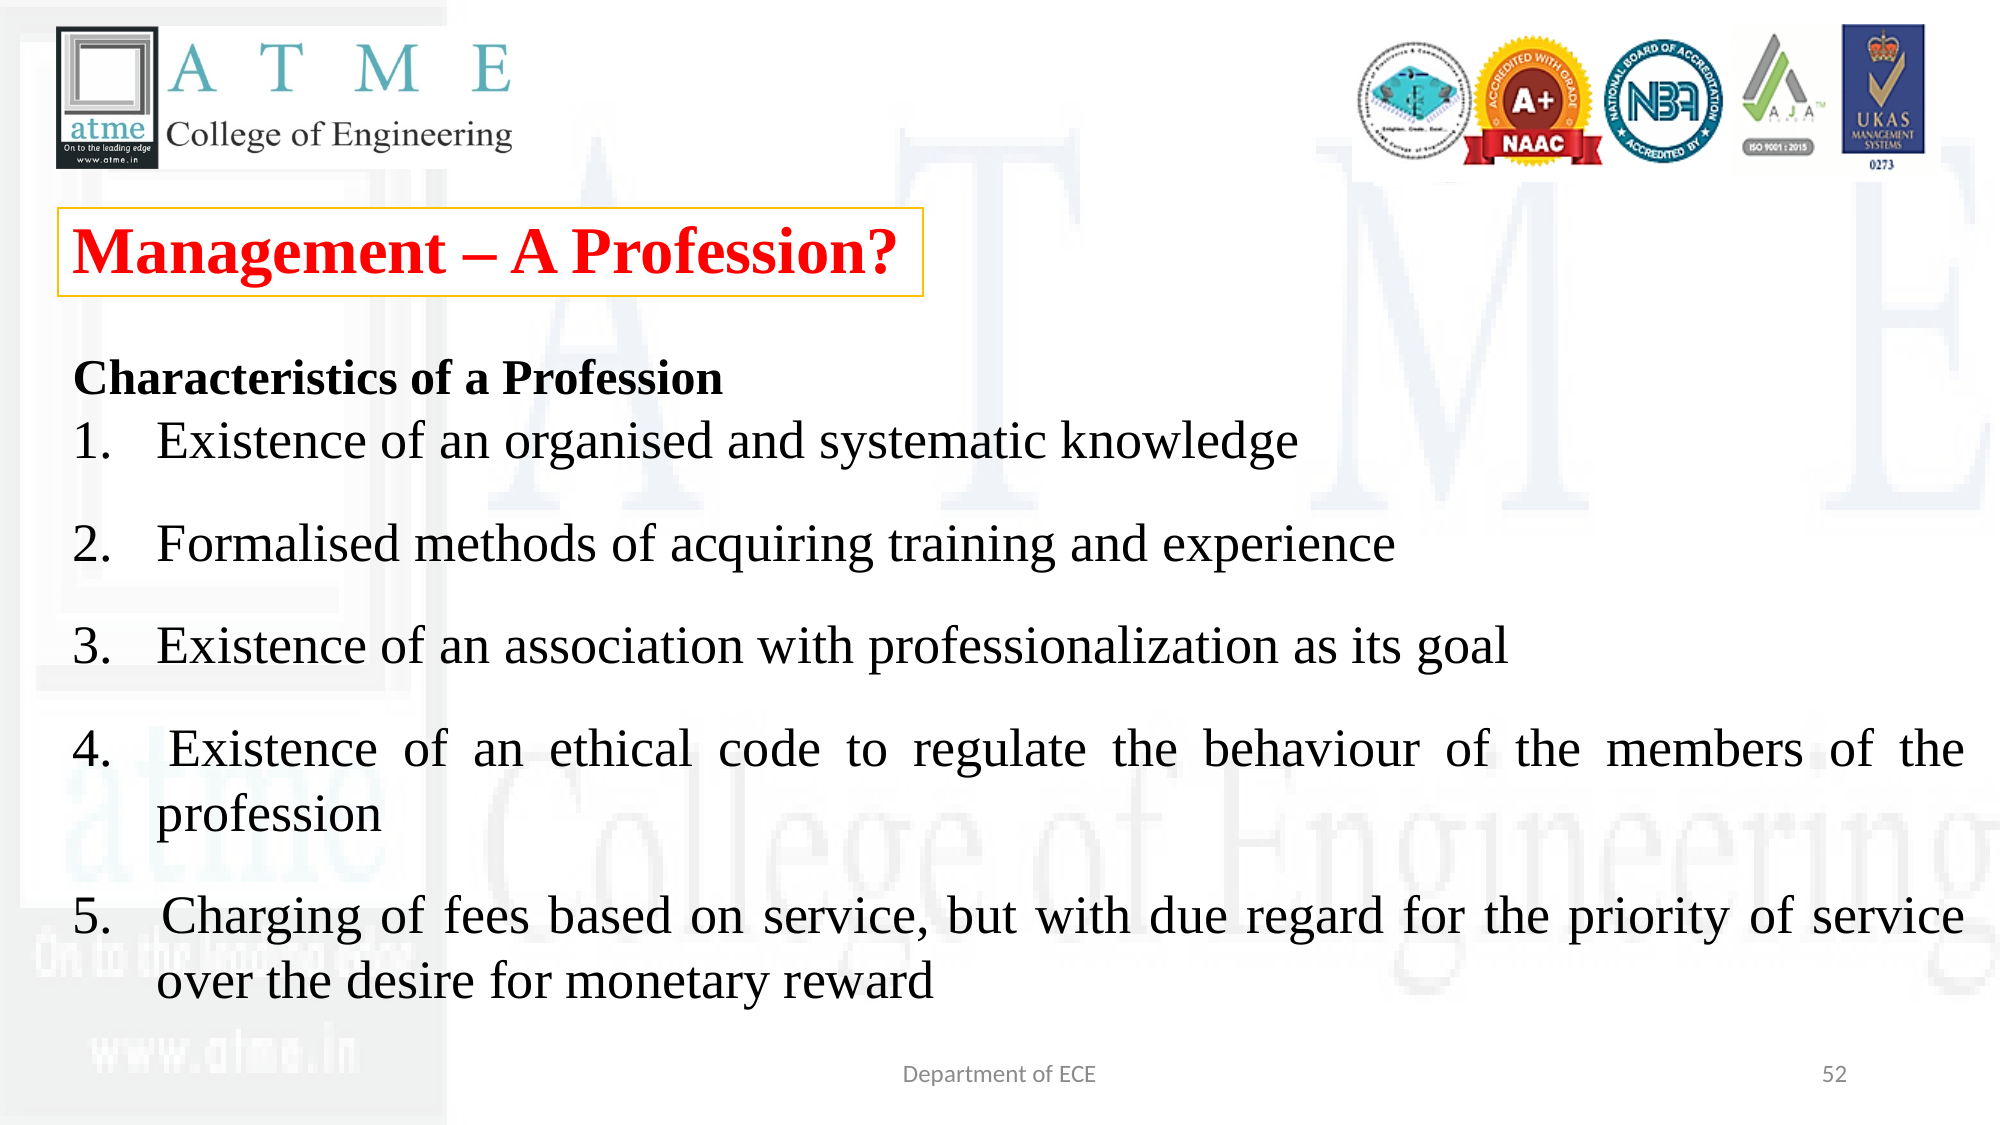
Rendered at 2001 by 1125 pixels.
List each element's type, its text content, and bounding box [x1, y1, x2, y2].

text_box Management – A Profession? [57, 207, 924, 297]
slide_number 52 [1412, 1042, 1863, 1103]
picture [1352, 24, 1941, 186]
footer Department of ECE [662, 1042, 1338, 1103]
picture [56, 26, 512, 169]
text_box Characteristics of a Profession Existence of an organised and systematic knowledge Formalised methods of acquiring training and experience Existence of an association with professionalization as its goal 4. Existence of an ethical code to regulate the behaviour of the members of the profession 5. Charging of fees based on service, but with due regard for the priority of service over the desire for monetary reward [57, 307, 1983, 1017]
